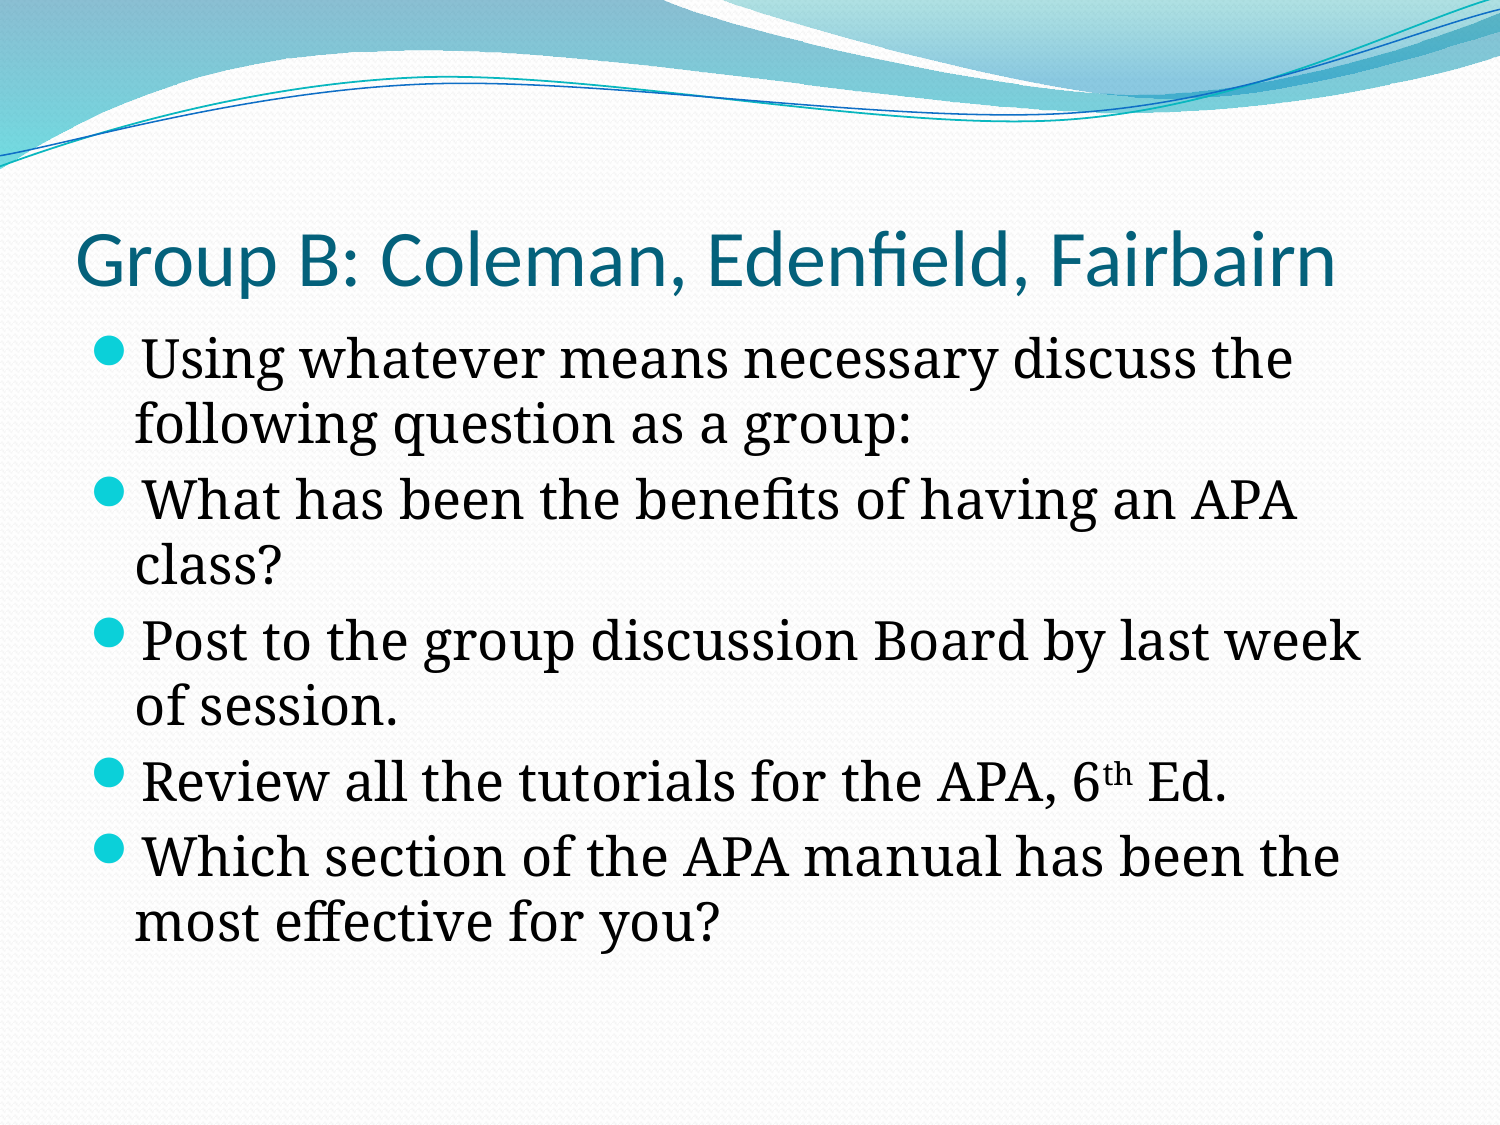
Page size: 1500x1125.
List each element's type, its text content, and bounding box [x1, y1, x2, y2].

list Using whatever means necessary discuss the following question as a group: What has been the benefits of having an APA class? Post to the group discussion Board by last week of session. Review all the tutorials for the APA, 6th Ed. Which section of the APA manual has been the most effective for you? [75, 317, 1425, 1038]
title Group B: Coleman, Edenfield, Fairbairn [75, 115, 1425, 303]
